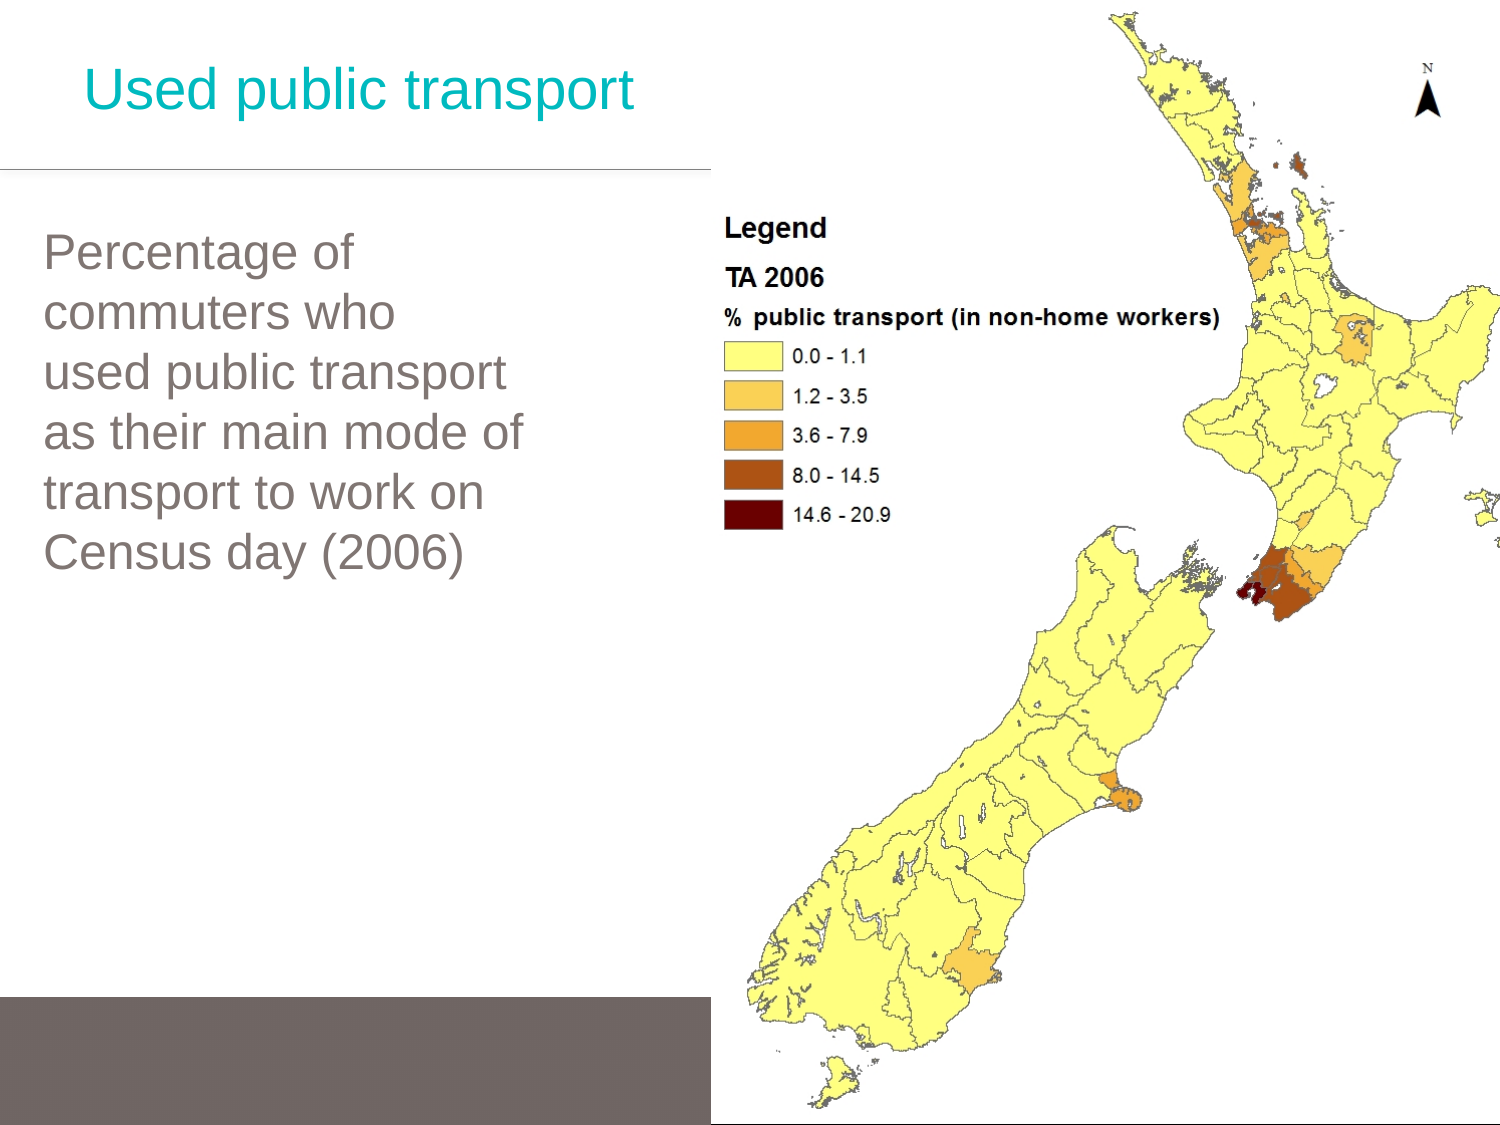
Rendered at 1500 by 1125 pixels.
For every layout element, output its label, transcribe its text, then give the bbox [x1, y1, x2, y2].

picture [0, 0, 1500, 1125]
title Used public transport [68, 43, 706, 162]
text_box Percentage of commuters who used public transport as their main mode of transport to work on Census day (2006) [28, 212, 588, 587]
